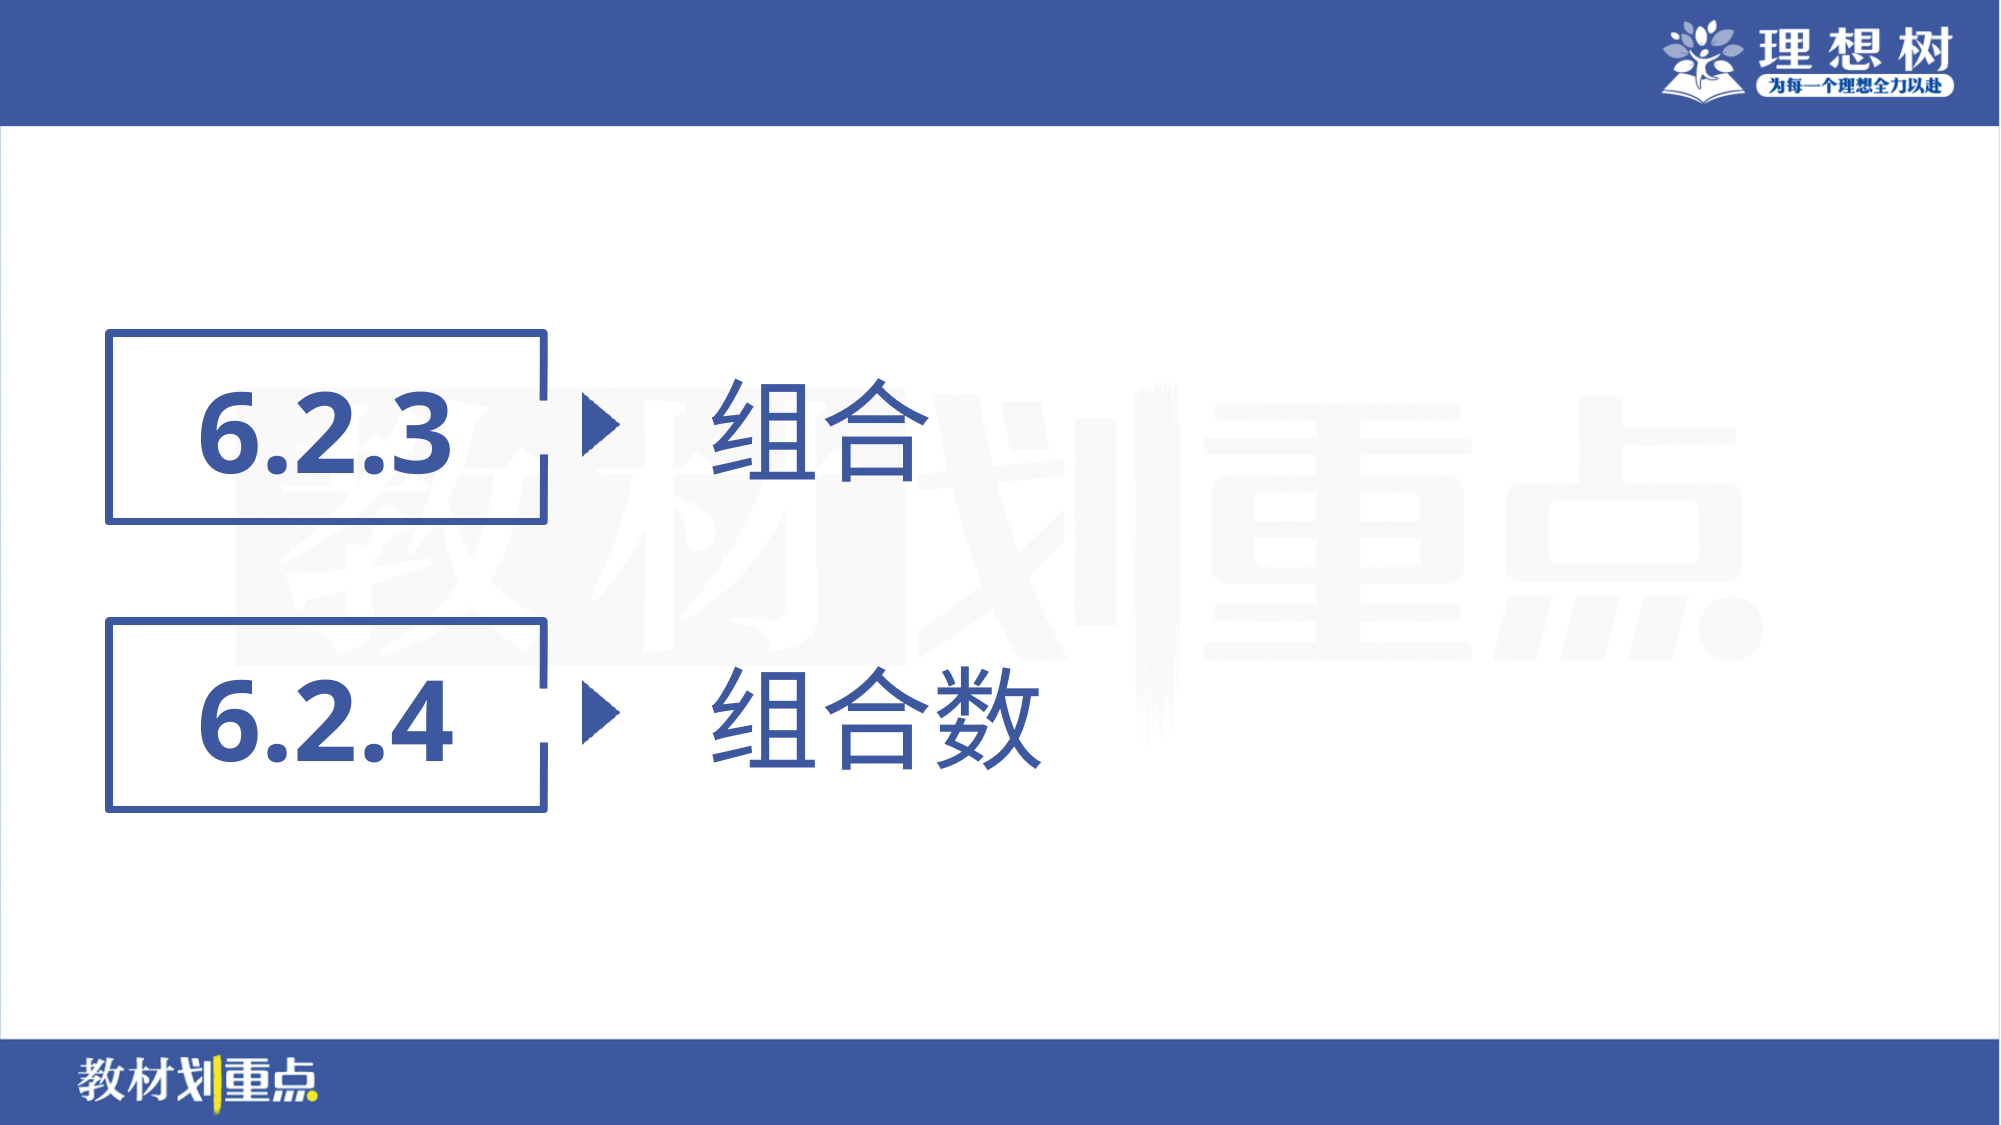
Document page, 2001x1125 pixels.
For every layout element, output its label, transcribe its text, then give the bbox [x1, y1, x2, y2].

text_box 组合数 [708, 623, 1967, 807]
text_box 组合 [708, 336, 1967, 519]
picture [0, 0, 2000, 1125]
